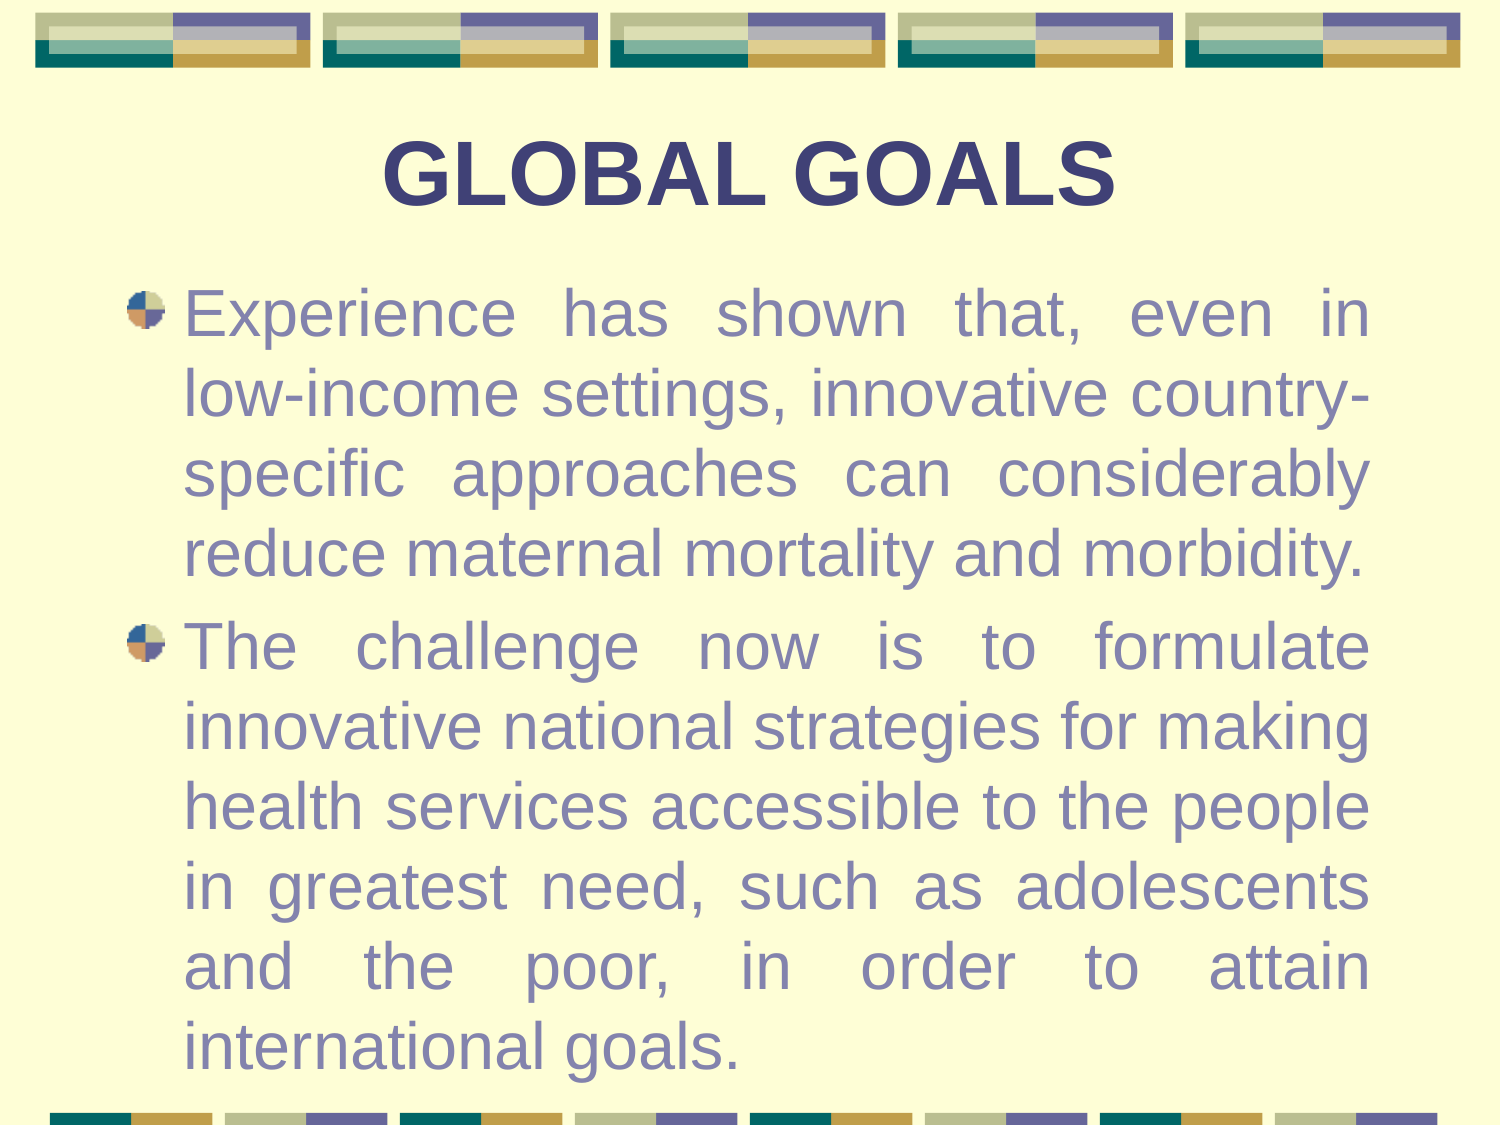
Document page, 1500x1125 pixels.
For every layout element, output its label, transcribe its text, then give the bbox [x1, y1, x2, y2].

list Experience has shown that, even in low-income settings, innovative country- specific approaches can considerably reduce maternal mortality and morbidity. The challenge now is to formulate innovative national strategies for making health services accessible to the people in greatest need, such as adolescents and the poor, in order to attain international goals. [112, 262, 1388, 1088]
title GLOBAL GOALS [112, 99, 1388, 238]
picture [127, 291, 165, 329]
picture [127, 624, 165, 662]
